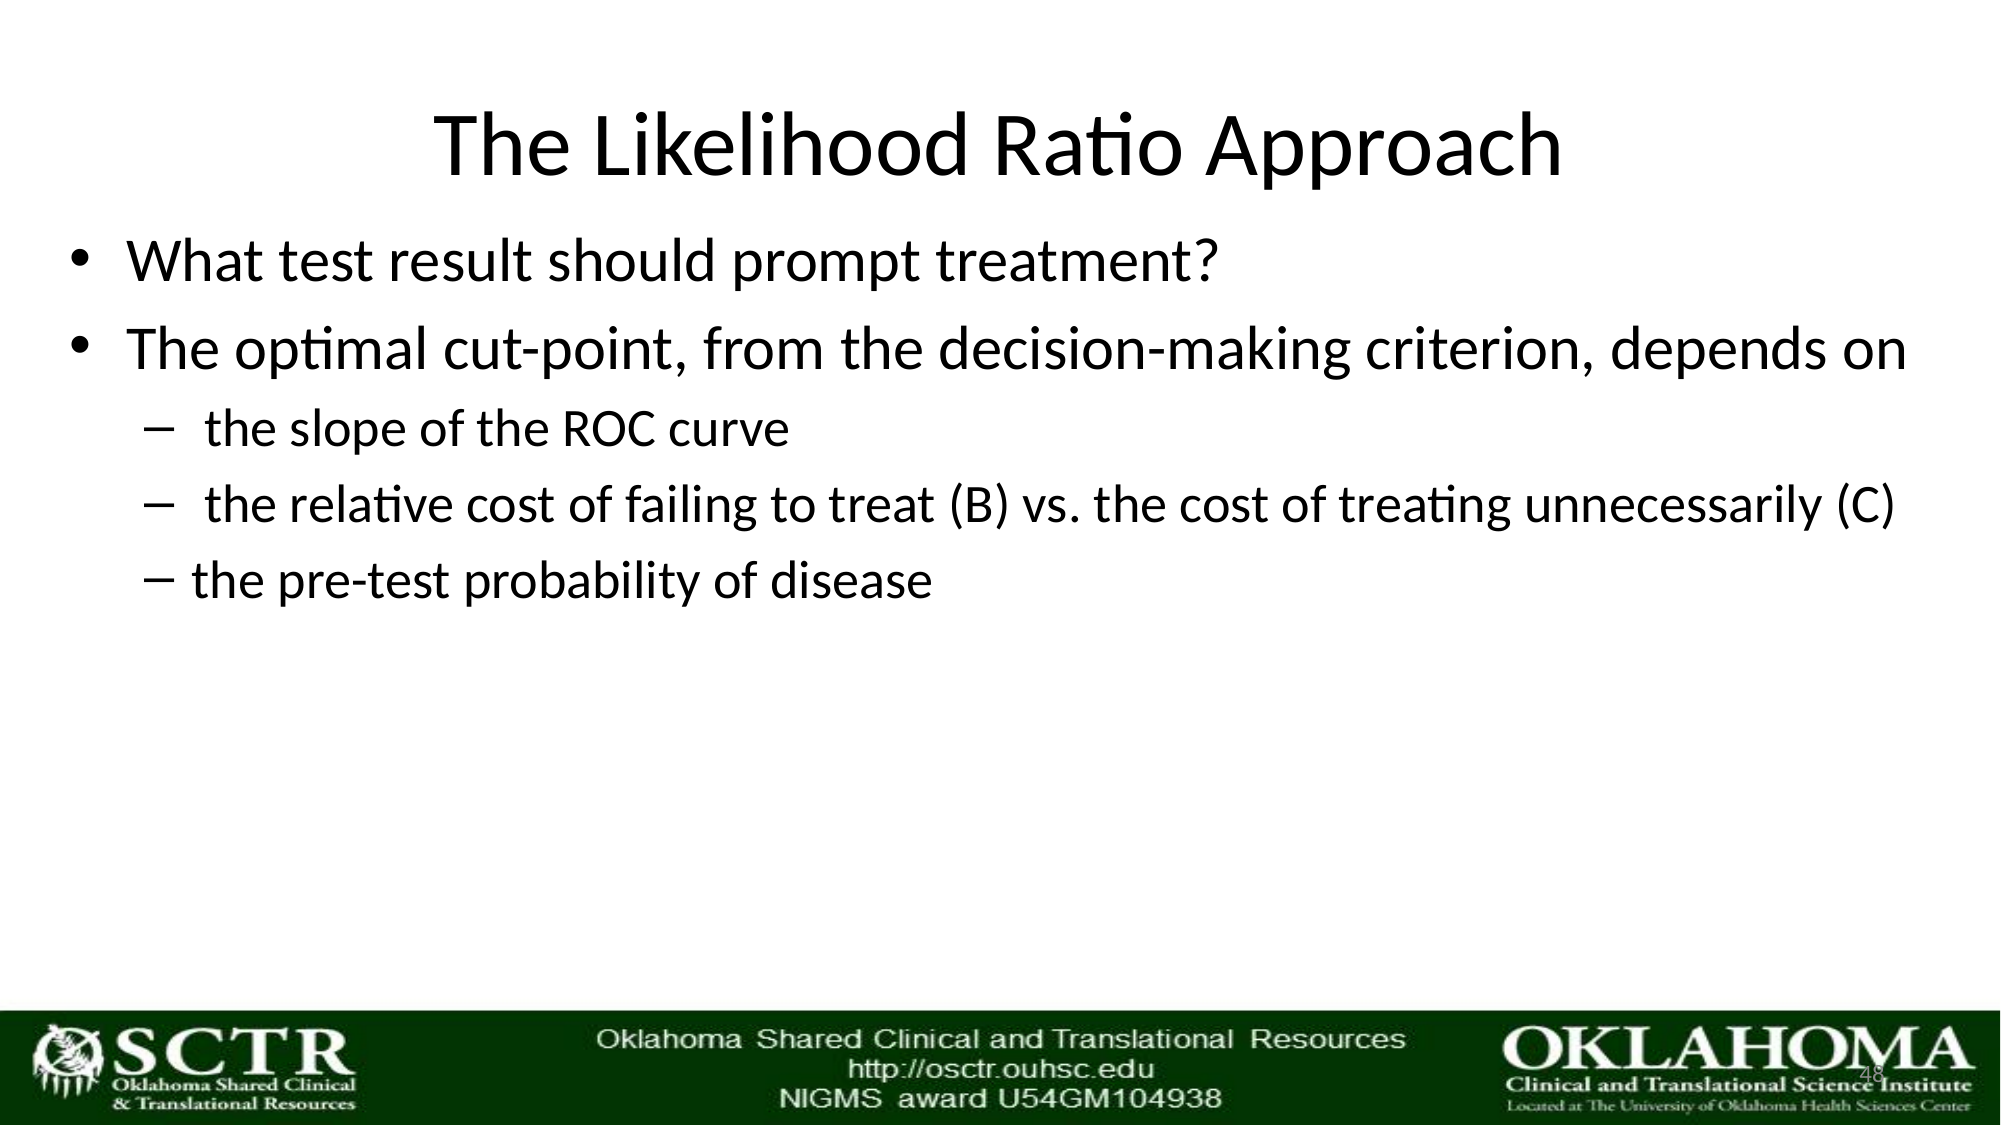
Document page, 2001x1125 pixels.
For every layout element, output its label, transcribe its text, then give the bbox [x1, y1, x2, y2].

slide_number 48 [1433, 1042, 1900, 1103]
list What test result should prompt treatment? The optimal cut-point, from the decision-making criterion, depends on the slope of the ROC curve the relative cost of failing to treat (B) vs. the cost of treating unnecessarily (C) the pre-test probability of disease [54, 211, 1930, 955]
title The Likelihood Ratio Approach [99, 45, 1900, 211]
picture [0, 0, 2001, 1125]
